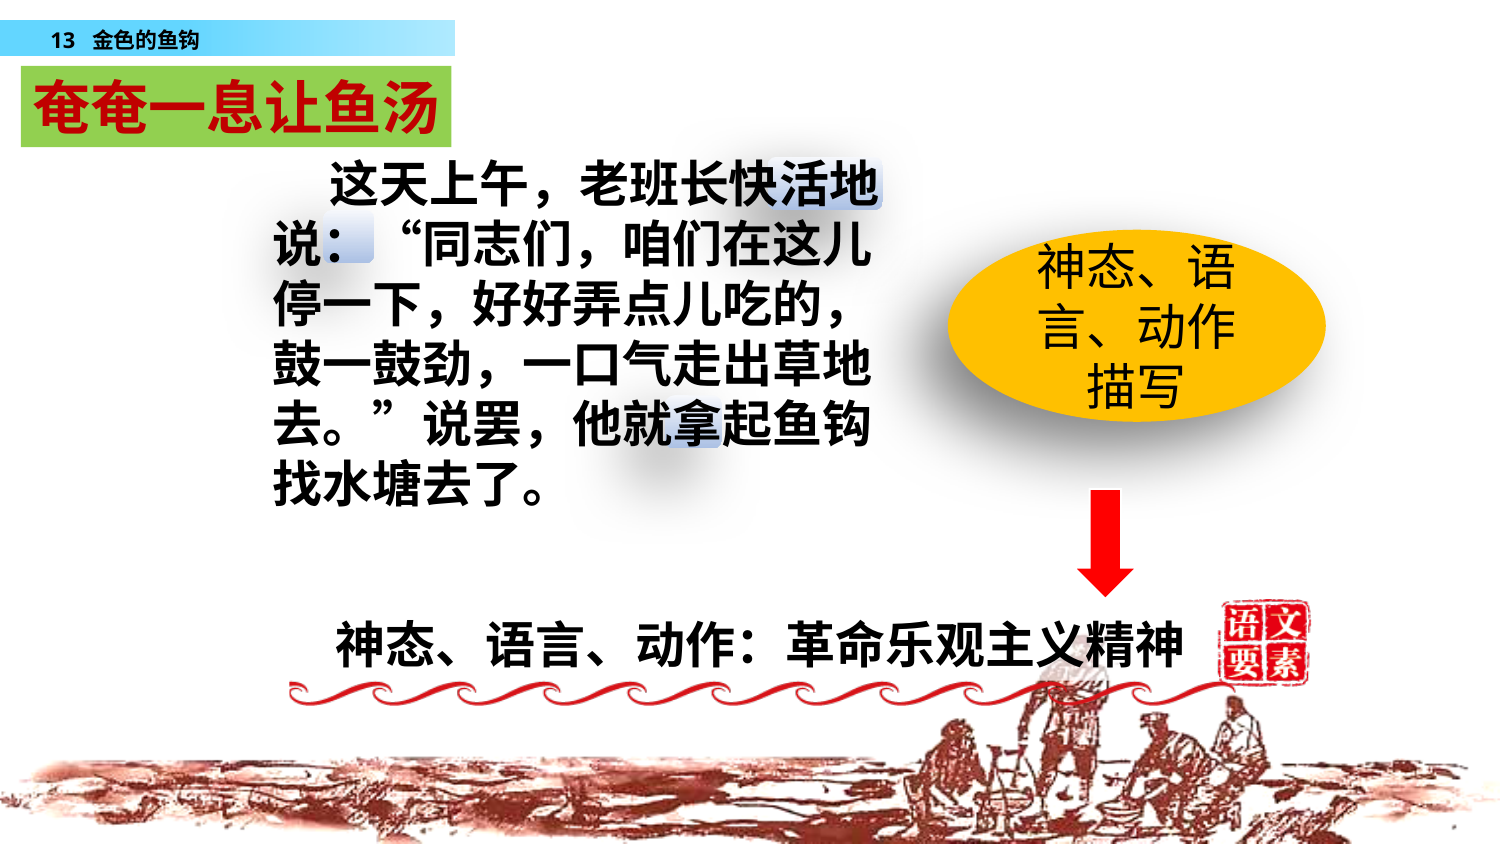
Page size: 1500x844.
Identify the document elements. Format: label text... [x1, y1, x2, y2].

text_box [1071, 487, 1140, 598]
text_box 奄奄一息让鱼汤 [20, 65, 452, 148]
text_box 这天上午，老班长快活地说：“同志们，咱们在这儿停一下，好好弄点儿吃的，鼓一鼓劲，一口气走出草地去。”说罢，他就拿起鱼钩找水塘去了。 [260, 146, 897, 519]
text_box 神态、语言、动作描写 [946, 228, 1327, 423]
picture [289, 598, 1312, 706]
